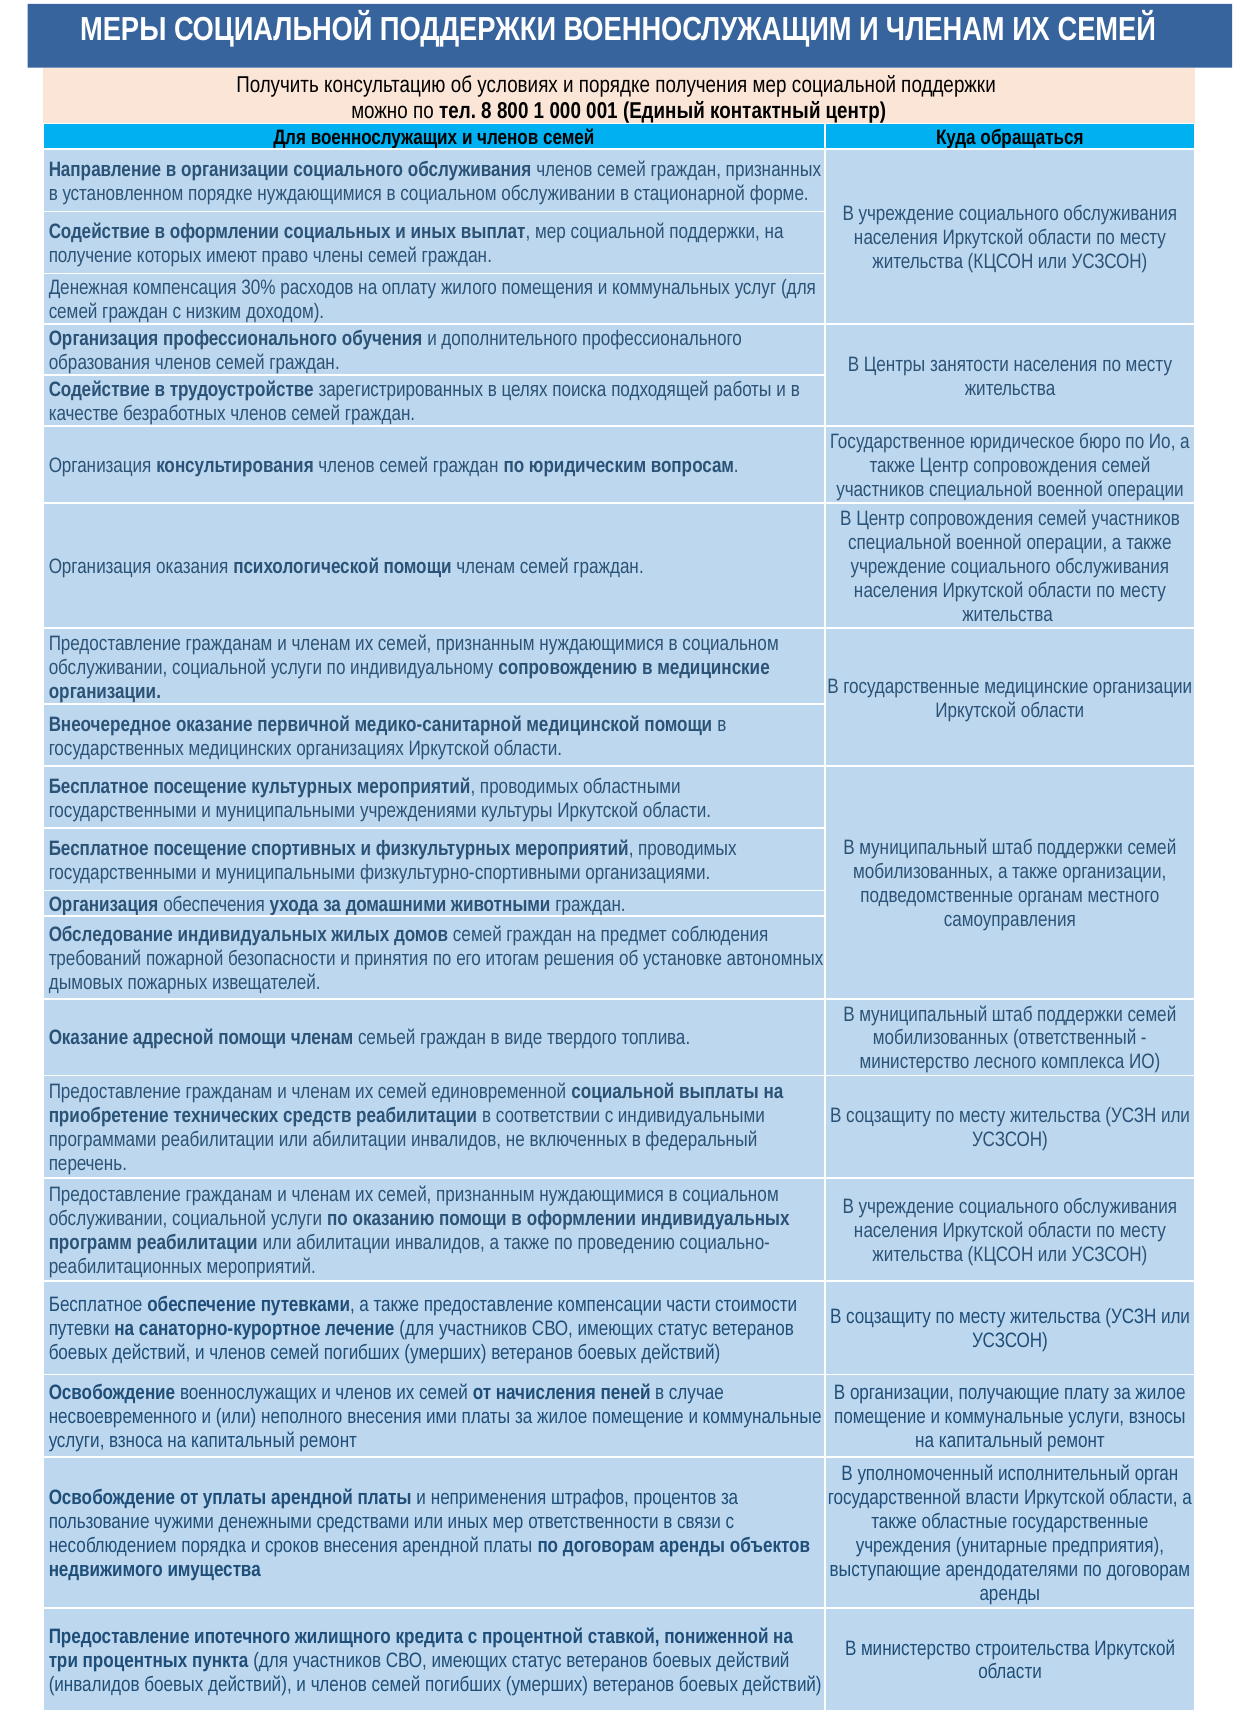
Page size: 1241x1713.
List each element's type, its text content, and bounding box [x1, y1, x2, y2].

table_cell Содействие в оформлении социальных и иных выплат, мер социальной поддержки, на получение которых имеют право члены семей граждан. [44, 212, 824, 273]
table_cell Освобождение от уплаты арендной платы и неприменения штрафов, процентов за пользование чужими денежными средствами или иных мер ответственности в связи с несоблюдением порядка и сроков внесения арендной платы по договорам аренды объектов недвижимого имущества [44, 1458, 824, 1607]
table_cell Обследование индивидуальных жилых домов семей граждан на предмет соблюдения требований пожарной безопасности и принятия по его итогам решения об установке автономных дымовых пожарных извещателей. [44, 917, 824, 998]
table_cell Освобождение военнослужащих и членов их семей от начисления пеней в случае несвоевременного и (или) неполного внесения ими платы за жилое помещение и коммунальные услуги, взноса на капитальный ремонт [44, 1375, 824, 1456]
table_cell В учреждение социального обслуживания населения Иркутской области по месту жительства (КЦСОН или УСЗСОН) [826, 1179, 1194, 1280]
table_cell Содействие в трудоустройстве зарегистрированных в целях поиска подходящей работы и в качестве безработных членов семей граждан. [44, 376, 824, 425]
table_cell Организация обеспечения ухода за домашними животными граждан. [44, 891, 824, 915]
table_cell В муниципальный штаб поддержки семей мобилизованных (ответственный - министерство лесного комплекса ИО) [826, 1000, 1194, 1075]
table_cell В Центры занятости населения по месту жительства [826, 325, 1194, 425]
table_cell Внеочередное оказание первичной медико-санитарной медицинской помощи в государственных медицинских организациях Иркутской области. [44, 705, 824, 765]
table_header Получить консультацию об условиях и порядке получения мер социальной поддержки можно по тел. 8 800 1 000 001 (Единый контактный центр) [43, 68, 1195, 123]
table_cell Предоставление гражданам и членам их семей, признанным нуждающимися в социальном обслуживании, социальной услуги по оказанию помощи в оформлении индивидуальных программ реабилитации или абилитации инвалидов, а также по проведению социально-реабилитационных мероприятий. [44, 1179, 824, 1280]
table_cell В министерство строительства Иркутской области [826, 1609, 1194, 1710]
table_cell Денежная компенсация 30% расходов на оплату жилого помещения и коммунальных услуг (для семей граждан с низким доходом). [44, 274, 824, 323]
table_cell Бесплатное обеспечение путевками, а также предоставление компенсации части стоимости путевки на санаторно-курортное лечение (для участников СВО, имеющих статус ветеранов боевых действий, и членов семей погибших (умерших) ветеранов боевых действий) [44, 1282, 824, 1374]
table_cell В организации, получающие плату за жилое помещение и коммунальные услуги, взносы на капитальный ремонт [826, 1375, 1194, 1456]
text_box МЕРЫ СОЦИАЛЬНОЙ ПОДДЕРЖКИ ВОЕННОСЛУЖАЩИМ И ЧЛЕНАМ ИХ СЕМЕЙ [42, 0, 1195, 55]
table_cell Государственное юридическое бюро по Ио, а также Центр сопровождения семей участников специальной военной операции [826, 427, 1194, 502]
table_cell Организация профессионального обучения и дополнительного профессионального образования членов семей граждан. [44, 325, 824, 374]
table_cell Куда обращаться [826, 124, 1194, 148]
table_cell Организация оказания психологической помощи членам семей граждан. [44, 504, 824, 627]
table_cell В учреждение социального обслуживания населения Иркутской области по месту жительства (КЦСОН или УСЗСОН) [826, 150, 1194, 323]
table_cell Направление в организации социального обслуживания членов семей граждан, признанных в установленном порядке нуждающимися в социальном обслуживании в стационарной форме. [44, 150, 824, 211]
table_cell Организация консультирования членов семей граждан по юридическим вопросам. [44, 427, 824, 502]
table_cell Оказание адресной помощи членам семьей граждан в виде твердого топлива. [44, 1000, 824, 1075]
table_cell Предоставление гражданам и членам их семей единовременной социальной выплаты на приобретение технических средств реабилитации в соответствии с индивидуальными программами реабилитации или абилитации инвалидов, не включенных в федеральный перечень. [44, 1076, 824, 1177]
table_cell Для военнослужащих и членов семей [44, 124, 824, 148]
table_cell Предоставление гражданам и членам их семей, признанным нуждающимися в социальном обслуживании, социальной услуги по индивидуальному сопровождению в медицинские организации. [44, 629, 824, 703]
text_box [27, 3, 1233, 69]
table_cell Бесплатное посещение культурных мероприятий, проводимых областными государственными и муниципальными учреждениями культуры Иркутской области. [44, 767, 824, 827]
table_cell В государственные медицинские организации Иркутской области [826, 629, 1194, 765]
table_cell В соцзащиту по месту жительства (УСЗН или УСЗСОН) [826, 1076, 1194, 1177]
table_cell В муниципальный штаб поддержки семей мобилизованных, а также организации, подведомственные органам местного самоуправления [826, 767, 1194, 998]
table_cell В Центр сопровождения семей участников специальной военной операции, а также учреждение социального обслуживания населения Иркутской области по месту жительства [826, 504, 1194, 627]
table_cell Бесплатное посещение спортивных и физкультурных мероприятий, проводимых государственными и муниципальными физкультурно-спортивными организациями. [44, 829, 824, 890]
table_cell В соцзащиту по месту жительства (УСЗН или УСЗСОН) [826, 1282, 1194, 1374]
table_cell В уполномоченный исполнительный орган государственной власти Иркутской области, а также областные государственные учреждения (унитарные предприятия), выступающие арендодателями по договорам аренды [826, 1458, 1194, 1607]
table_cell Предоставление ипотечного жилищного кредита с процентной ставкой, пониженной на три процентных пункта (для участников СВО, имеющих статус ветеранов боевых действий (инвалидов боевых действий), и членов семей погибших (умерших) ветеранов боевых действий) [44, 1609, 824, 1710]
